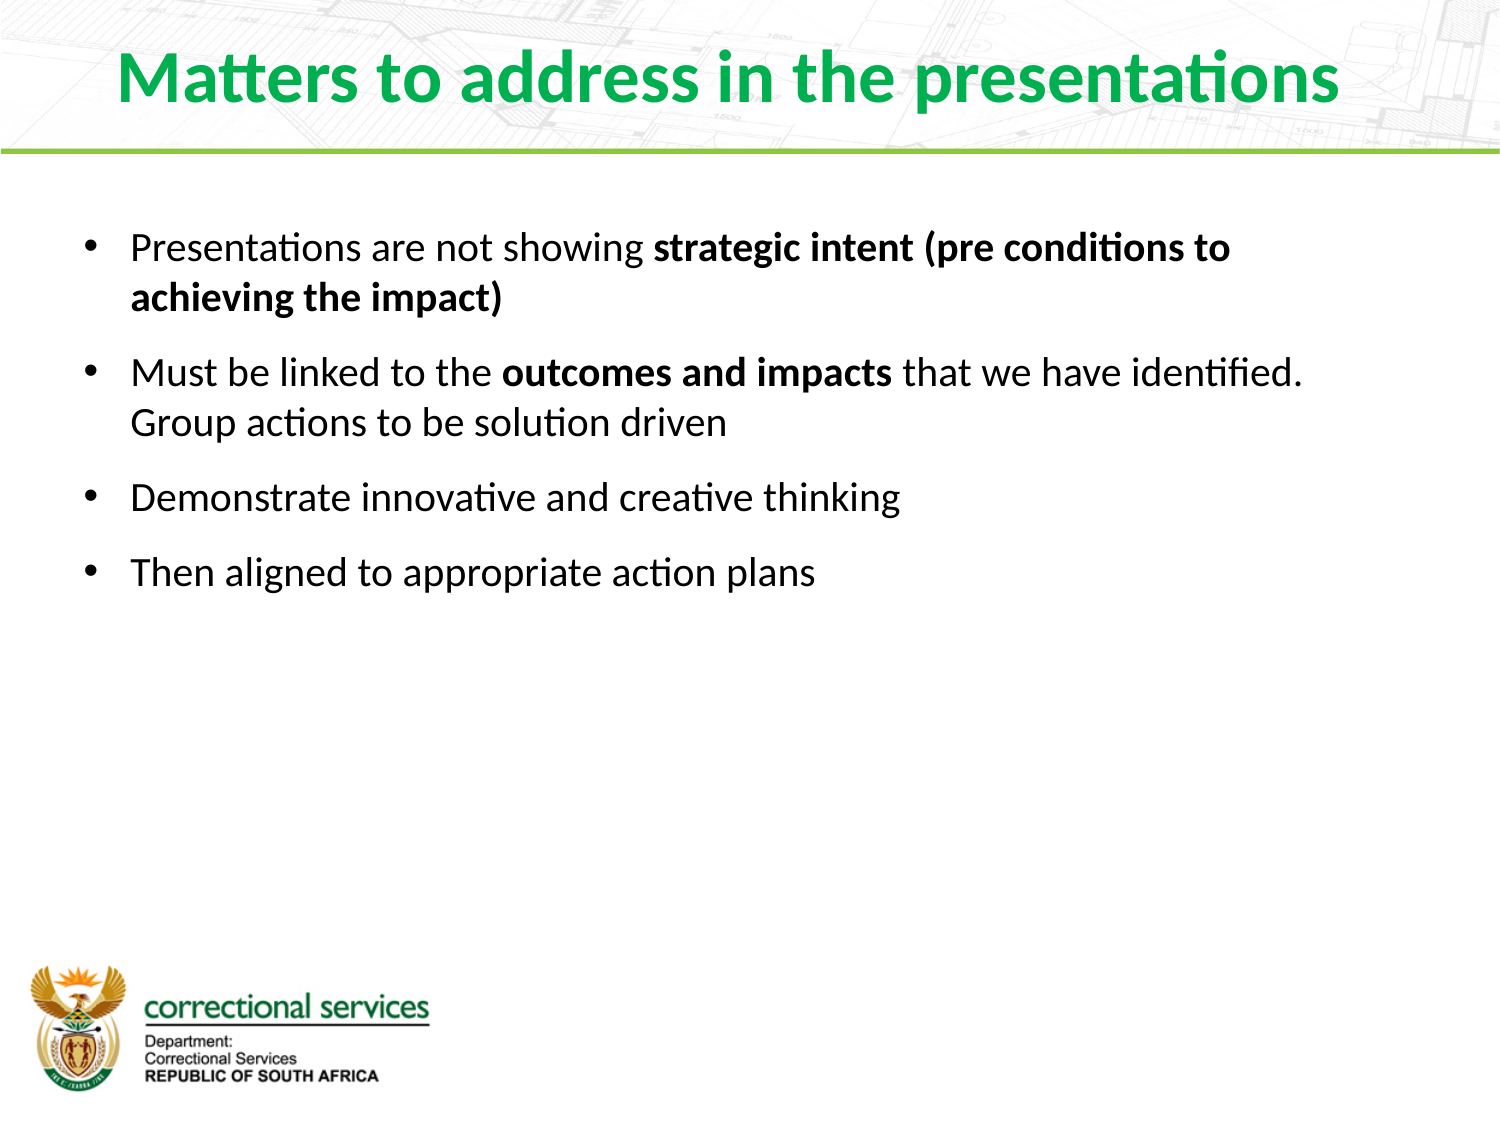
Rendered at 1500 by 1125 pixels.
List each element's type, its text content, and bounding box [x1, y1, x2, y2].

text_box Presentations are not showing strategic intent (pre conditions to achieving the impact) Must be linked to the outcomes and impacts that we have identified. Group actions to be solution driven Demonstrate innovative and creative thinking Then aligned to appropriate action plans [68, 212, 1405, 603]
picture [0, 936, 481, 1125]
picture [0, 0, 1500, 154]
title Matters to address in the presentations [54, 9, 1405, 137]
